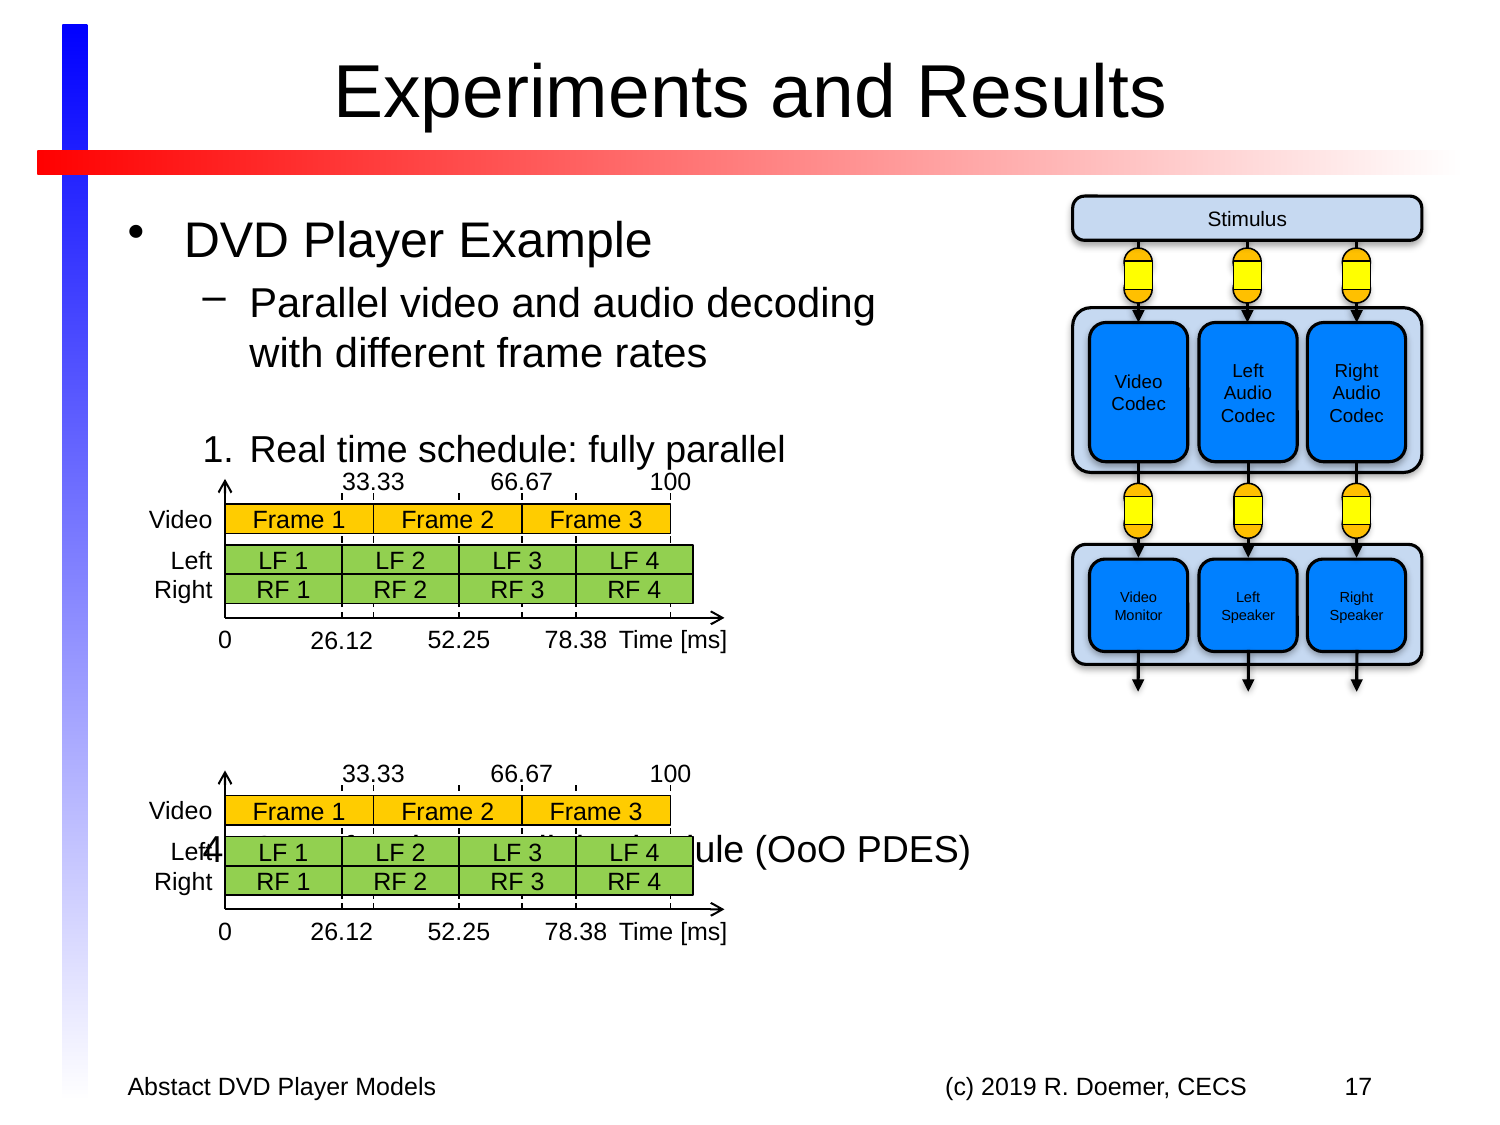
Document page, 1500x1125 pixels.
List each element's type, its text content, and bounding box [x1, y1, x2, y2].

title Experiments and Results [112, 24, 1388, 150]
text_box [133, 458, 744, 663]
slide_number 17 [1287, 1062, 1388, 1100]
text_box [1072, 195, 1423, 692]
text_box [133, 749, 744, 955]
footer (c) 2019 R. Doemer, CECS [774, 1062, 1263, 1100]
slide_number Abstact DVD Player Models [112, 1062, 774, 1100]
list DVD Player Example Parallel video and audio decoding with different frame rates Real time schedule: fully parallel Out-of-order parallel schedule (OoO PDES) [112, 200, 1388, 1025]
